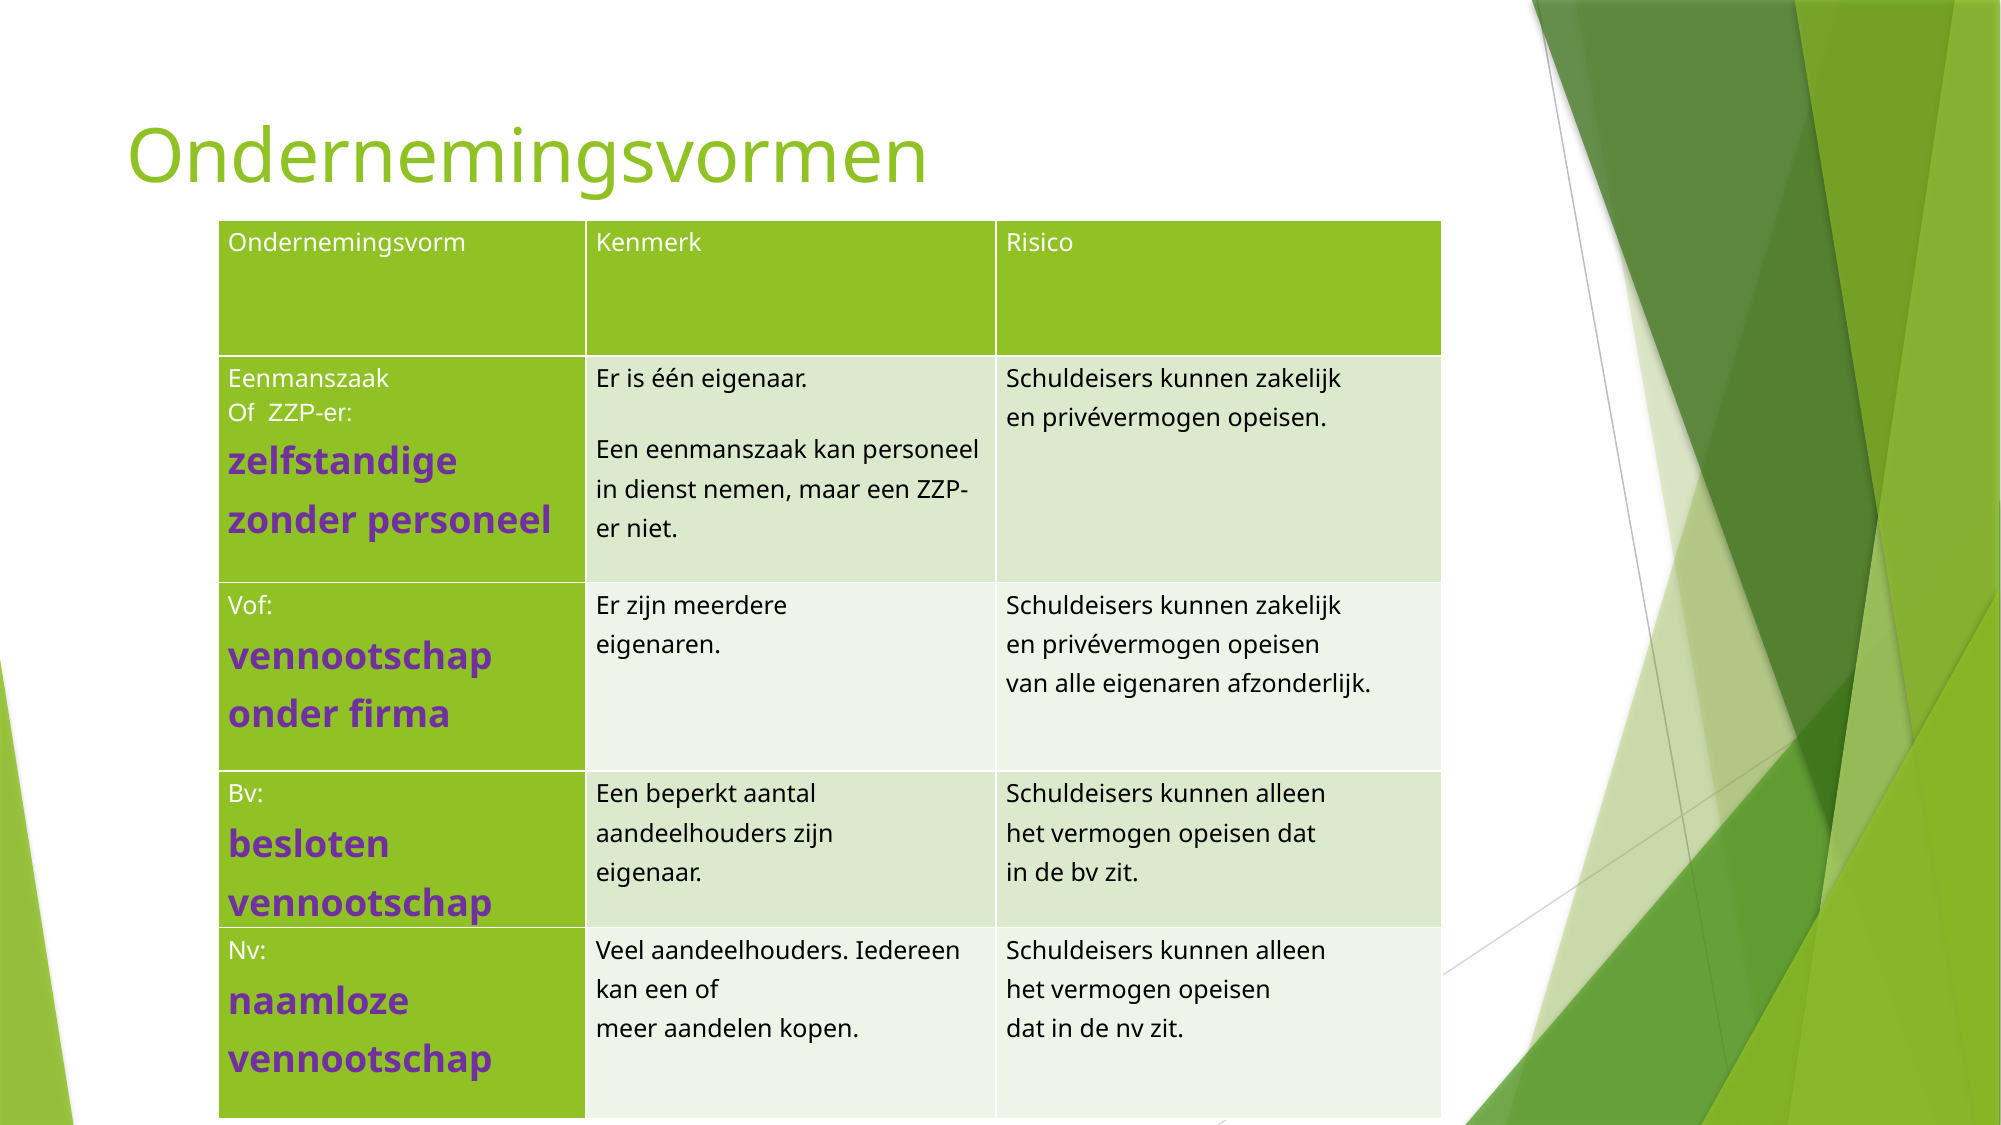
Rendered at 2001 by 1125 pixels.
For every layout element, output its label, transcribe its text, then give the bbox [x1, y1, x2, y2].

title Ondernemingsvormen [111, 99, 1522, 220]
table_cell Schuldeisers kunnen zakelijk en privévermogen opeisen van alle eigenaren afzonderlijk. [997, 583, 1441, 770]
table_cell Er zijn meerdere eigenaren. [587, 583, 995, 770]
table_cell Nv: naamloze vennootschap [219, 928, 585, 1118]
table_header Ondernemingsvorm [219, 221, 585, 355]
table_cell Bv: besloten vennootschap [219, 772, 585, 927]
table_cell Schuldeisers kunnen alleen het vermogen opeisen dat in de bv zit. [997, 772, 1441, 927]
table_header Kenmerk [587, 221, 995, 355]
table_cell Eenmanszaak Of ZZP-er: zelfstandige zonder personeel [219, 357, 585, 582]
table_header Risico [997, 221, 1441, 355]
table_cell Veel aandeelhouders. Iedereen kan een of meer aandelen kopen. [587, 928, 995, 1118]
table_cell Schuldeisers kunnen alleen het vermogen opeisen dat in de nv zit. [997, 928, 1441, 1118]
table_cell Een beperkt aantal aandeelhouders zijn eigenaar. [587, 772, 995, 927]
table_cell Schuldeisers kunnen zakelijk en privévermogen opeisen. [997, 357, 1441, 582]
table_cell Vof: vennootschap onder firma [219, 583, 585, 770]
table_cell Er is één eigenaar. Een eenmanszaak kan personeel in dienst nemen, maar een ZZP-er niet. [587, 357, 995, 582]
